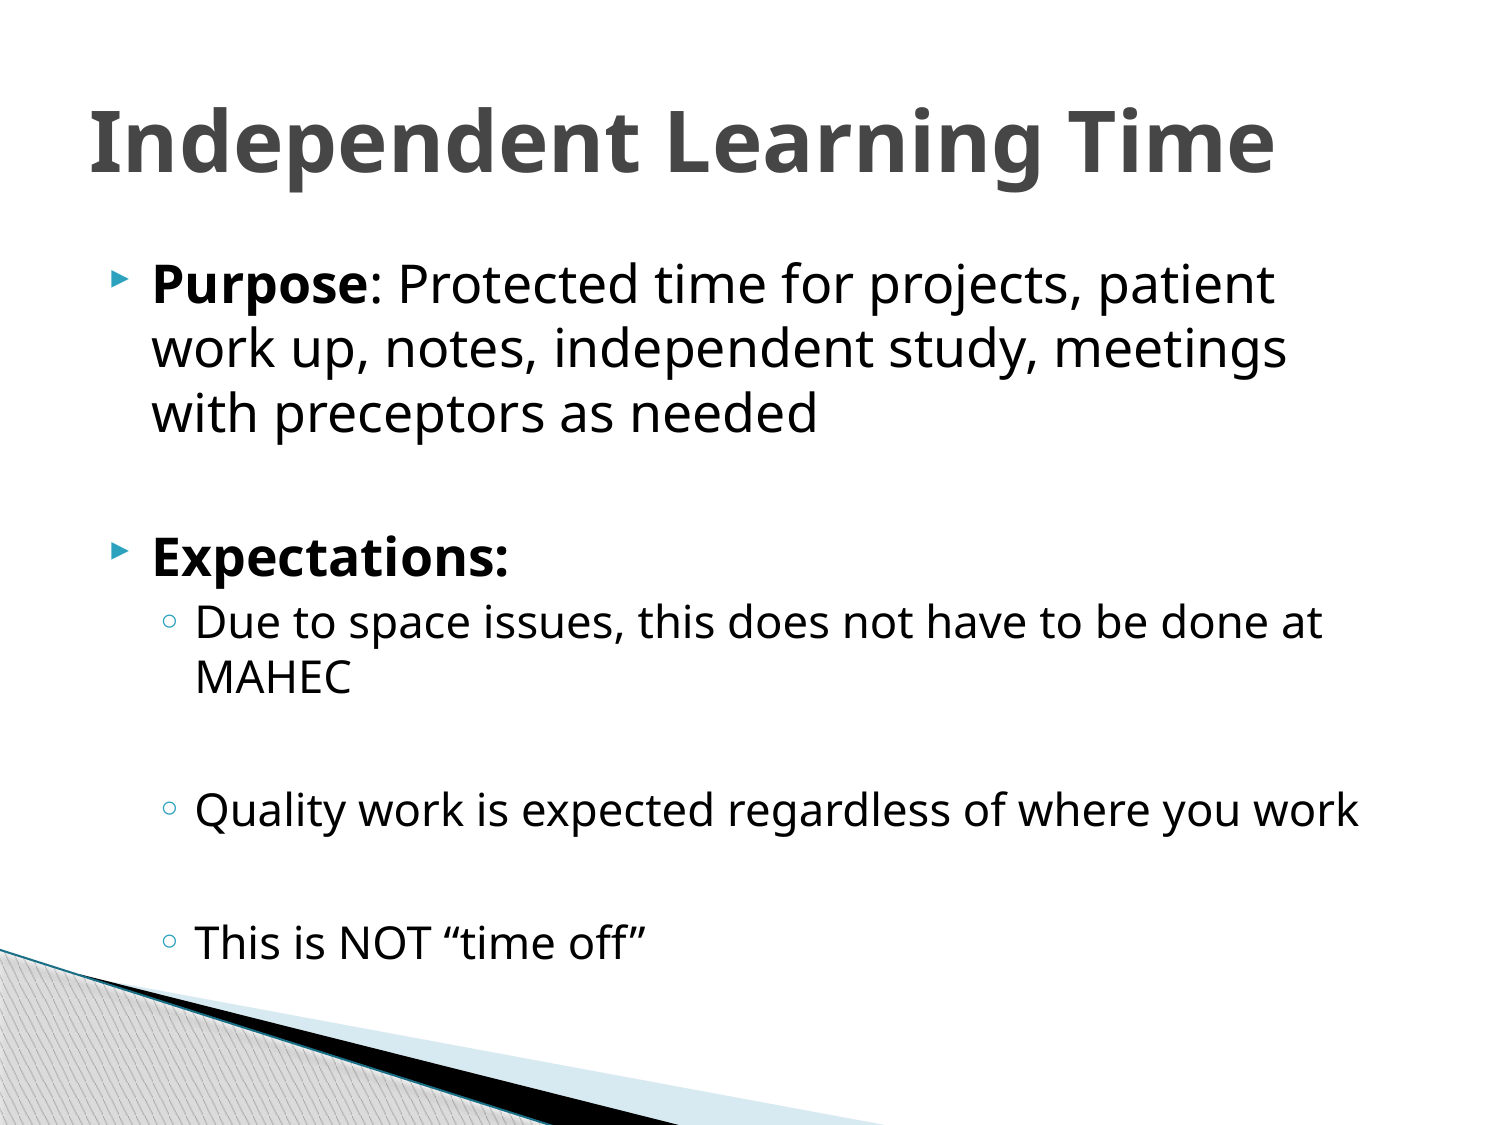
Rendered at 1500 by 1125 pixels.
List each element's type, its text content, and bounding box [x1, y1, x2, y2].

title Independent Learning Time [75, 45, 1425, 233]
list Purpose: Protected time for projects, patient work up, notes, independent study, meetings with preceptors as needed Expectations: Due to space issues, this does not have to be done at MAHEC Quality work is expected regardless of where you work This is NOT “time off” [75, 243, 1425, 986]
